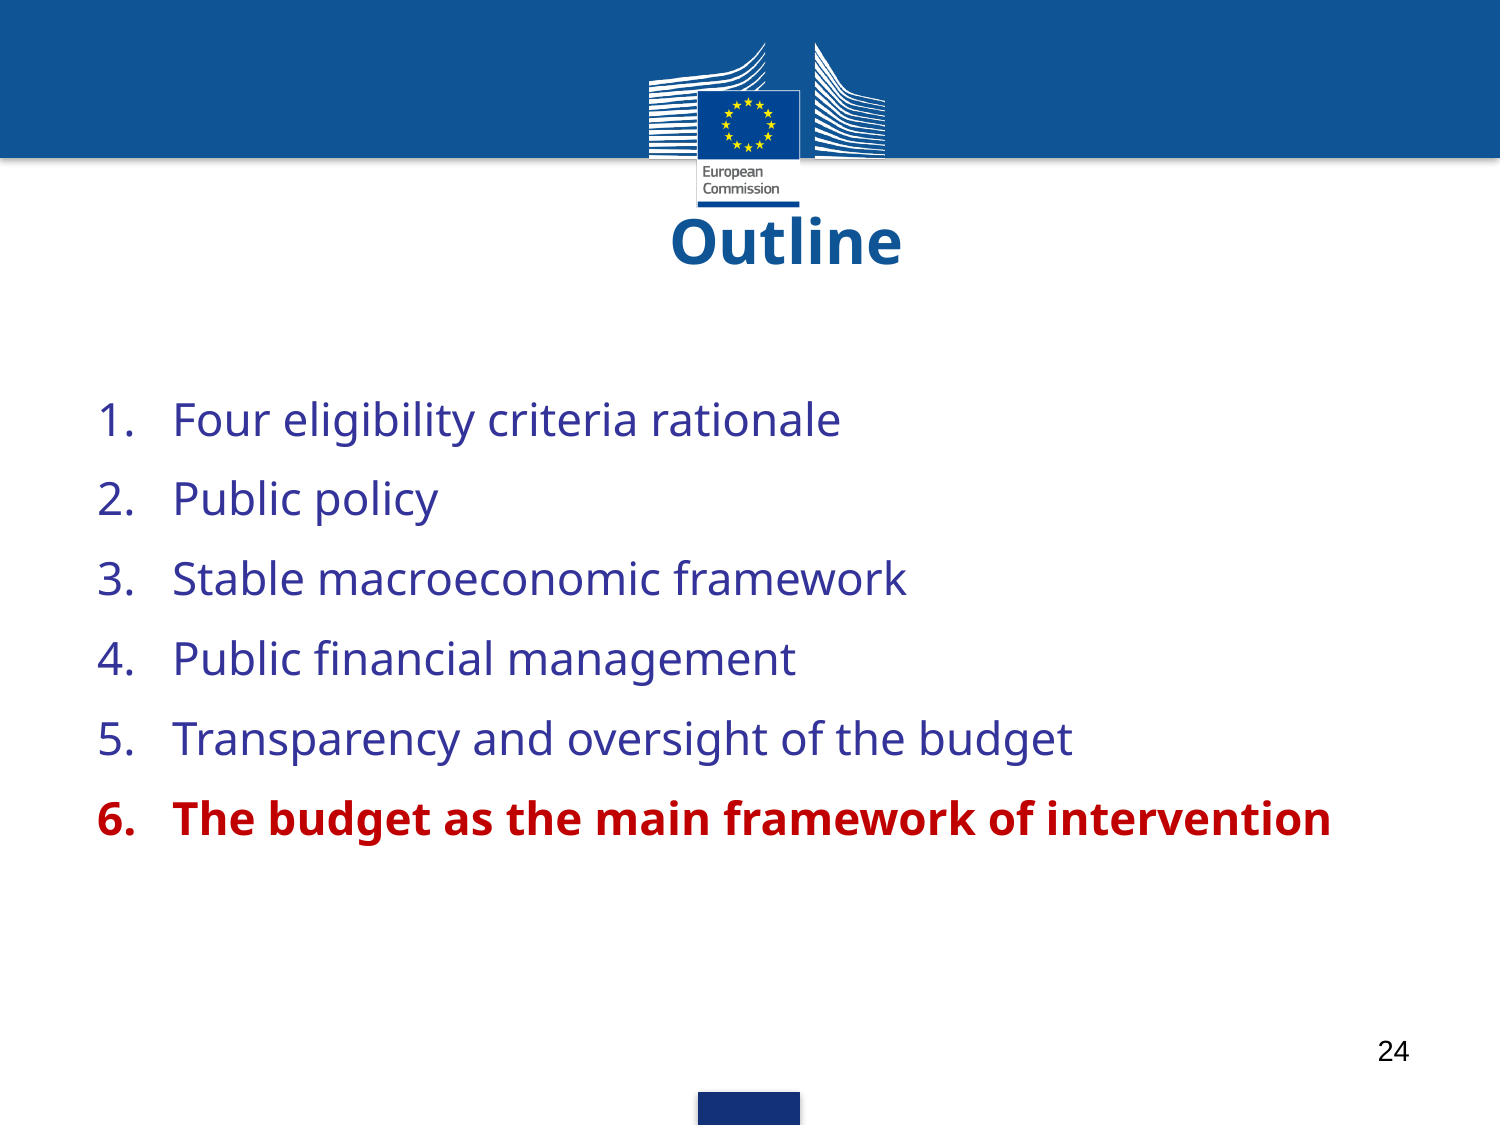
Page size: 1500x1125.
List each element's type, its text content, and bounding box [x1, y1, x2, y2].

title Outline [81, 175, 1433, 302]
list Four eligibility criteria rationale Public policy Stable macroeconomic framework Public financial management Transparency and oversight of the budget The budget as the main framework of intervention [81, 302, 1433, 1083]
picture [649, 42, 885, 175]
slide_number 24 [1074, 1024, 1426, 1103]
